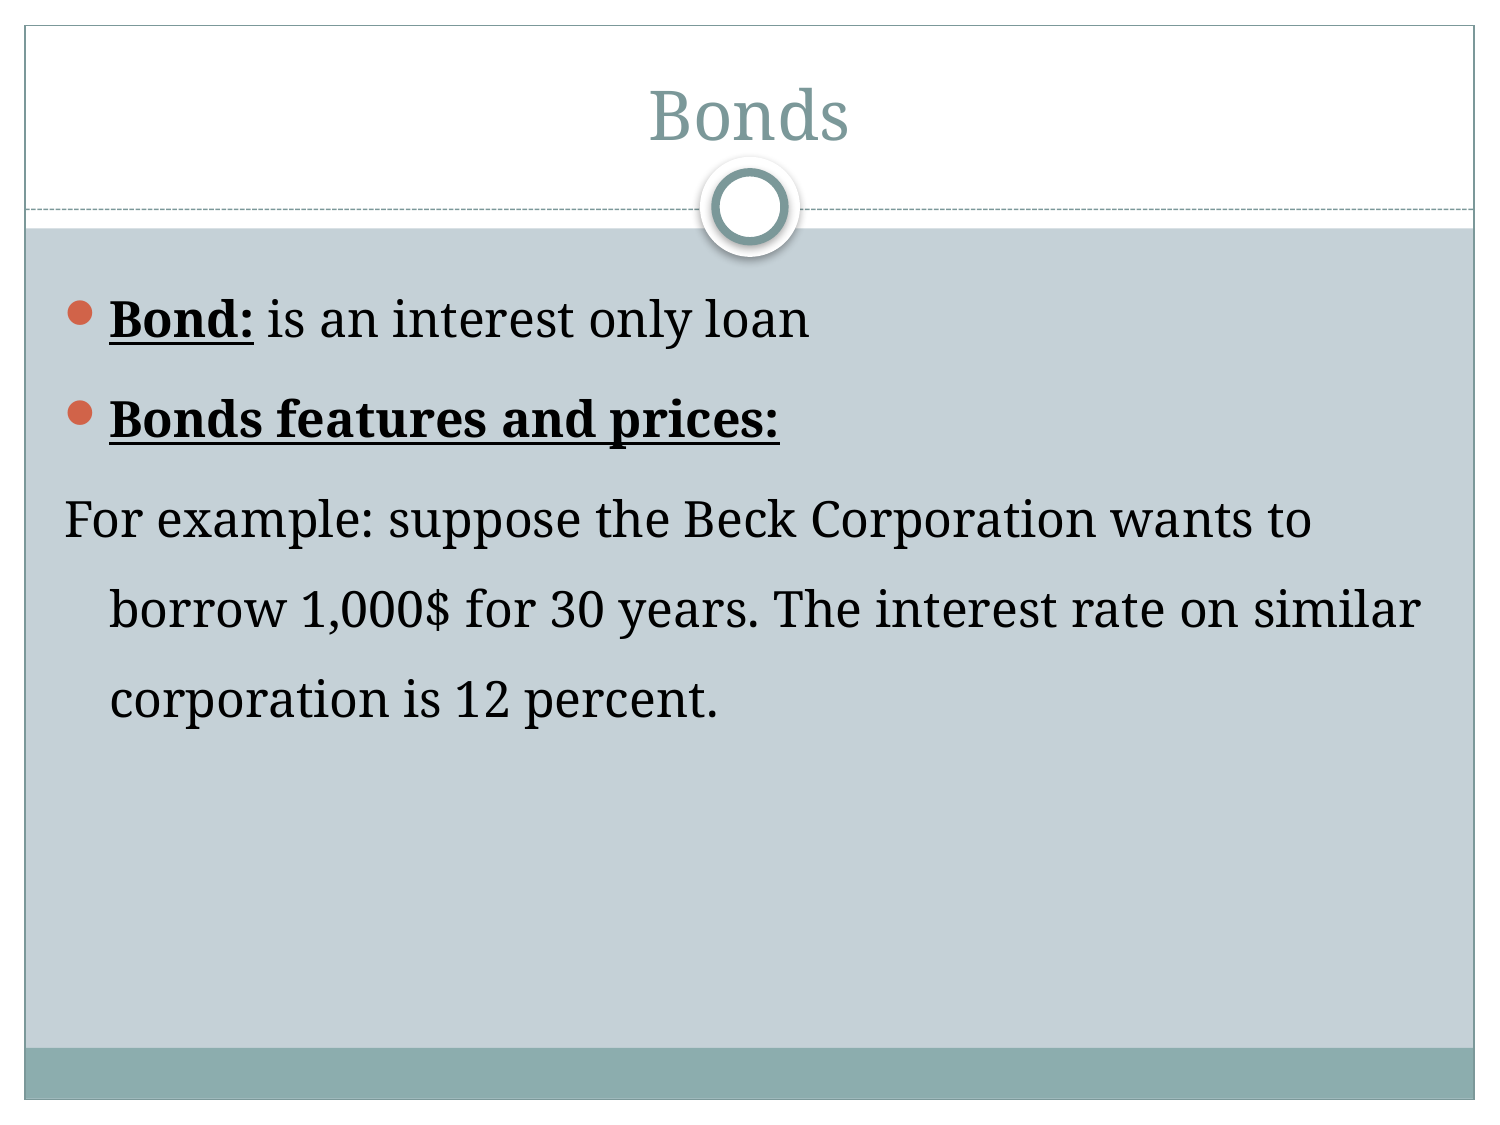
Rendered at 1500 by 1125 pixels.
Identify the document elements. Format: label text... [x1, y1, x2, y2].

title Bonds [49, 37, 1450, 162]
list Bond: is an interest only loan Bonds features and prices: For example: suppose the Beck Corporation wants to borrow 1,000$ for 30 years. The interest rate on similar corporation is 12 percent. [49, 250, 1445, 1001]
